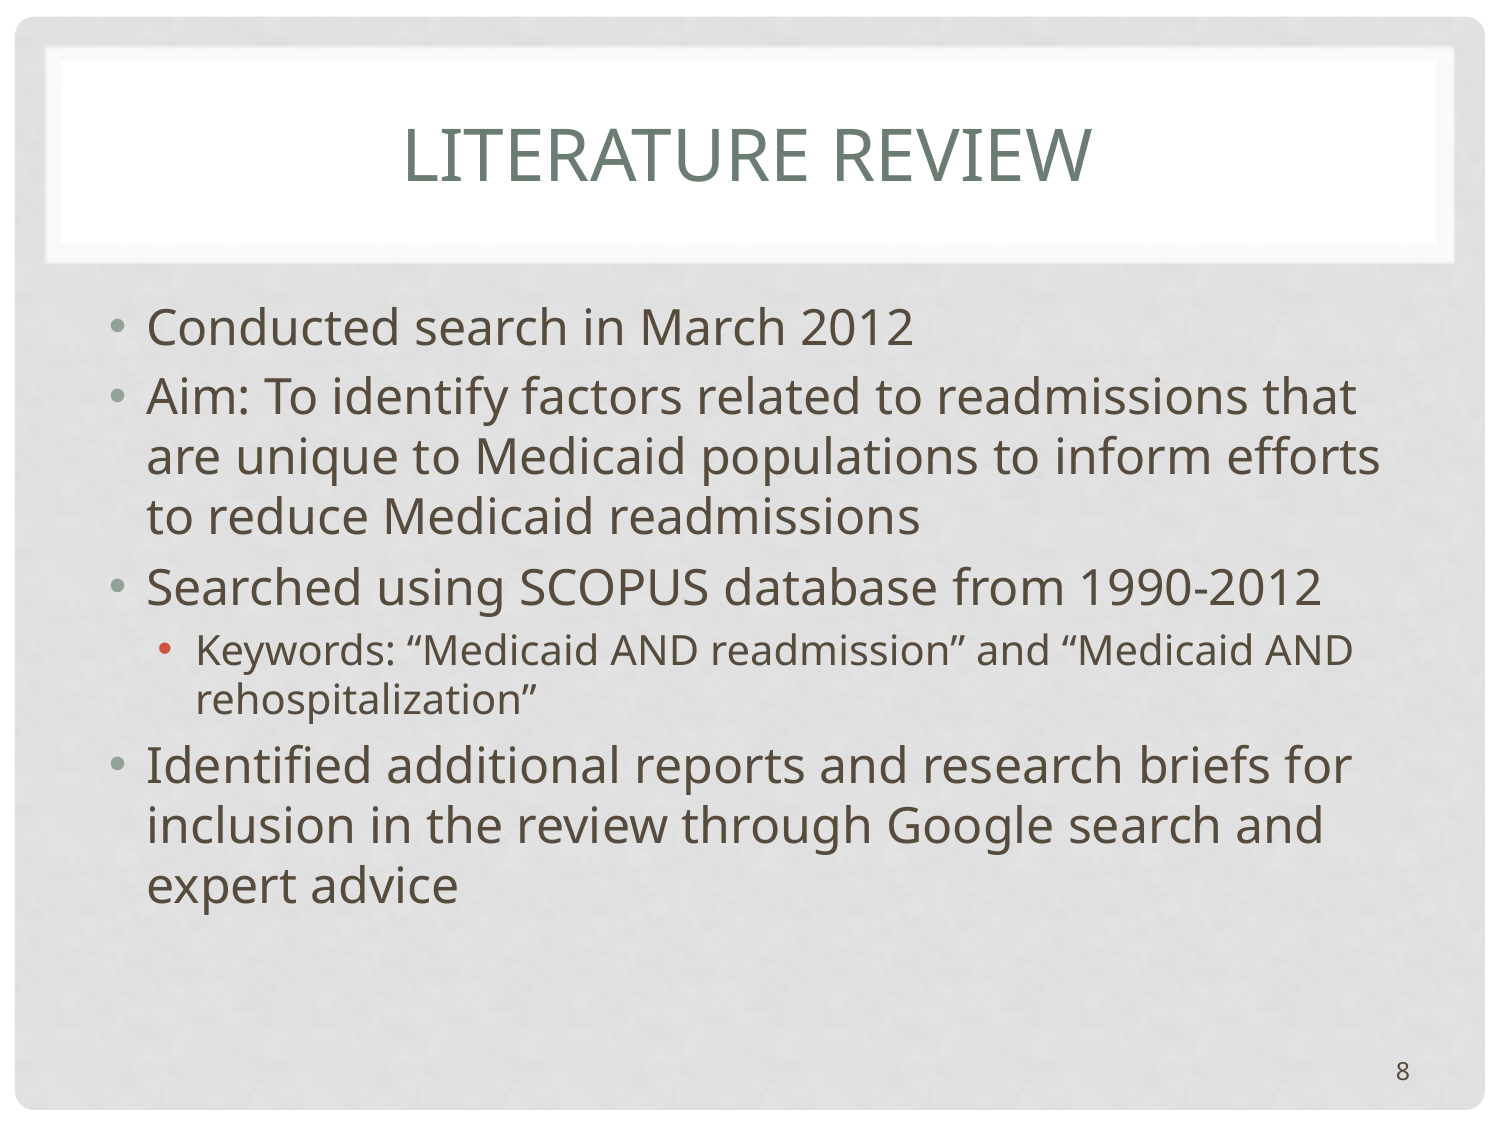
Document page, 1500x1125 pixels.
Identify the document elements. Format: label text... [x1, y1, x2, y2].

list Conducted search in March 2012 Aim: To identify factors related to readmissions that are unique to Medicaid populations to inform efforts to reduce Medicaid readmissions Searched using SCOPUS database from 1990-2012 Keywords: “Medicaid AND readmission” and “Medicaid AND rehospitalization” Identified additional reports and research briefs for inclusion in the review through Google search and expert advice [75, 287, 1425, 1005]
title Literature review [69, 66, 1425, 238]
slide_number 8 [1074, 1042, 1425, 1103]
